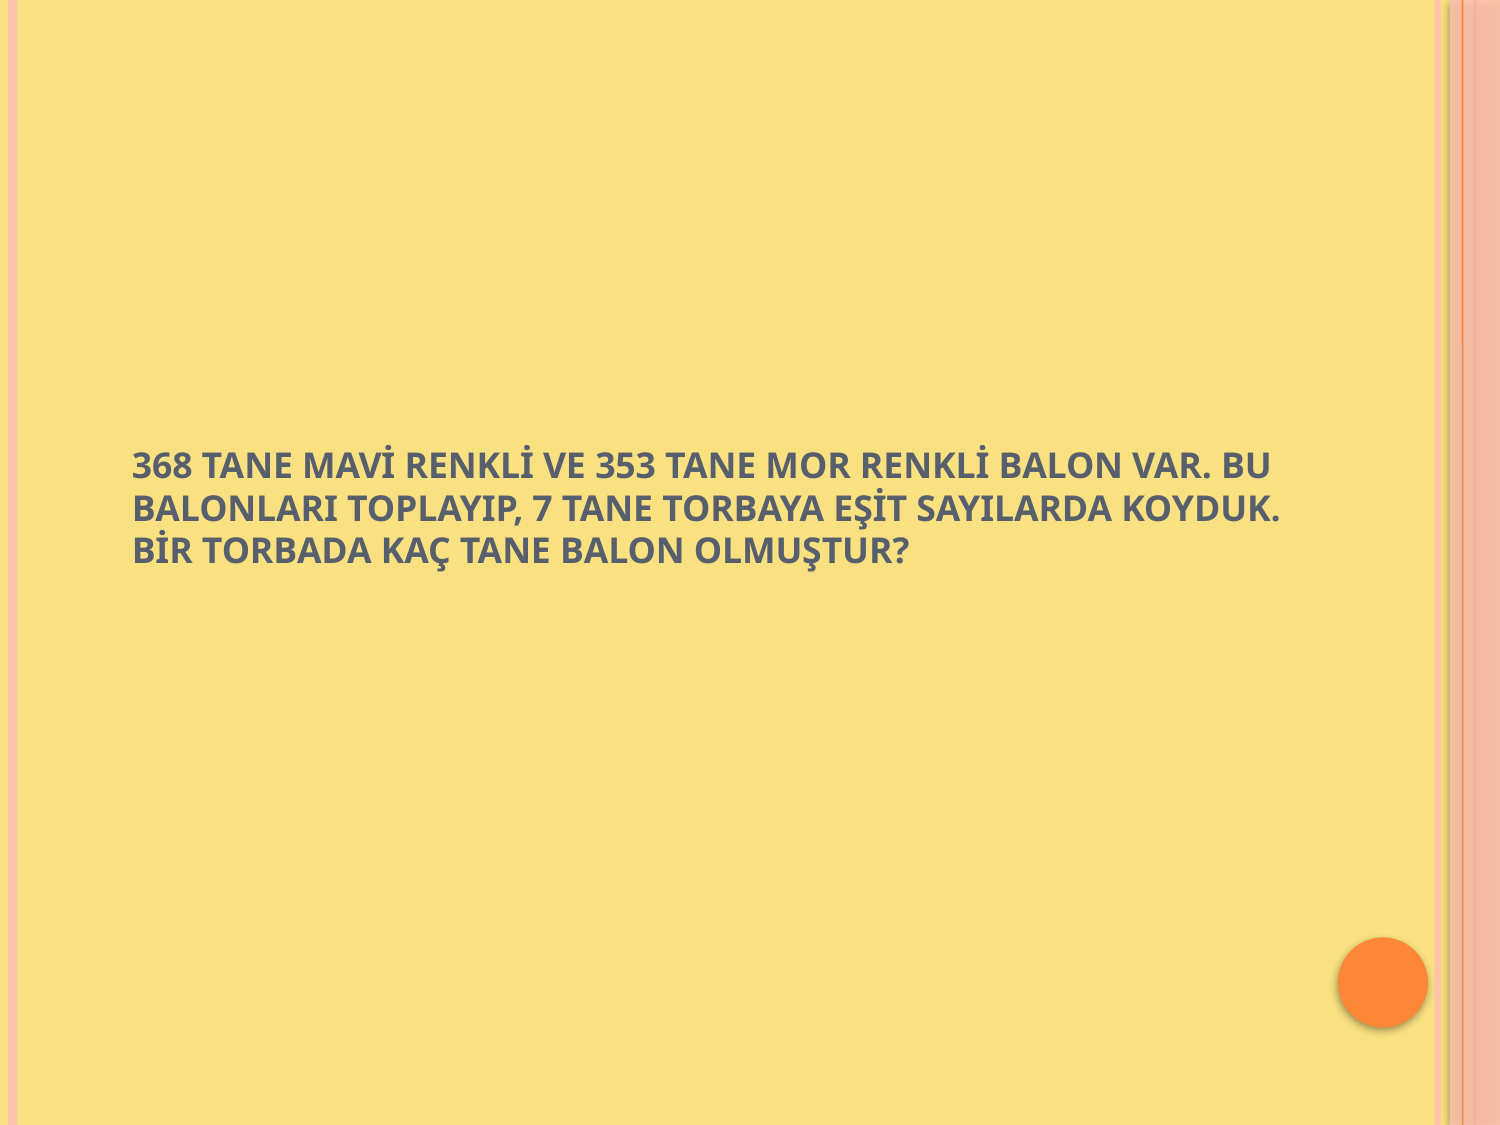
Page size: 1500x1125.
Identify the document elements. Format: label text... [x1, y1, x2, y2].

title 368 tane mavi renkli ve 353 tane mor renkli balon var. Bu balonları toplayıp, 7 tane torbaya eşit sayılarda koyduk. Bir torbada kaç tane balon olmuştur? [117, 433, 1343, 622]
